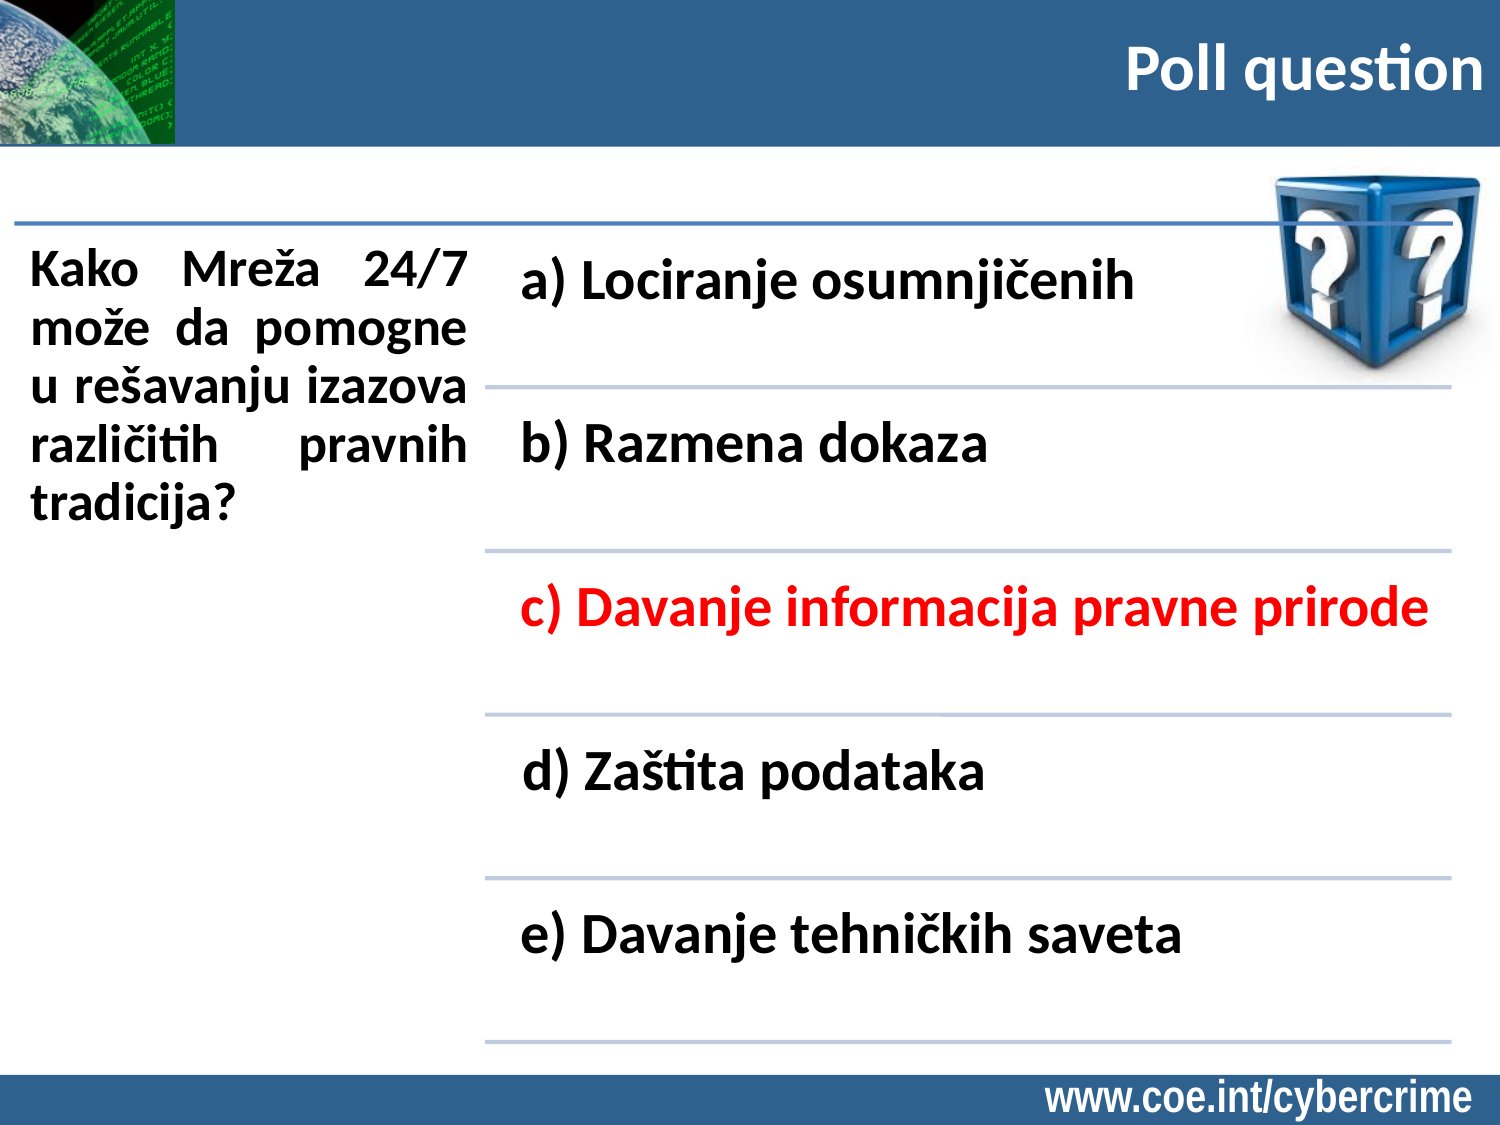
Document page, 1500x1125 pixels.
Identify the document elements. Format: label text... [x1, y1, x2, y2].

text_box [14, 222, 1454, 1053]
text_box Poll question [177, 0, 1500, 149]
text_box www.coe.int/cybercrime [1030, 1059, 1500, 1125]
text_box [0, 1073, 1030, 1125]
picture [0, 0, 175, 144]
picture [1227, 115, 1500, 406]
